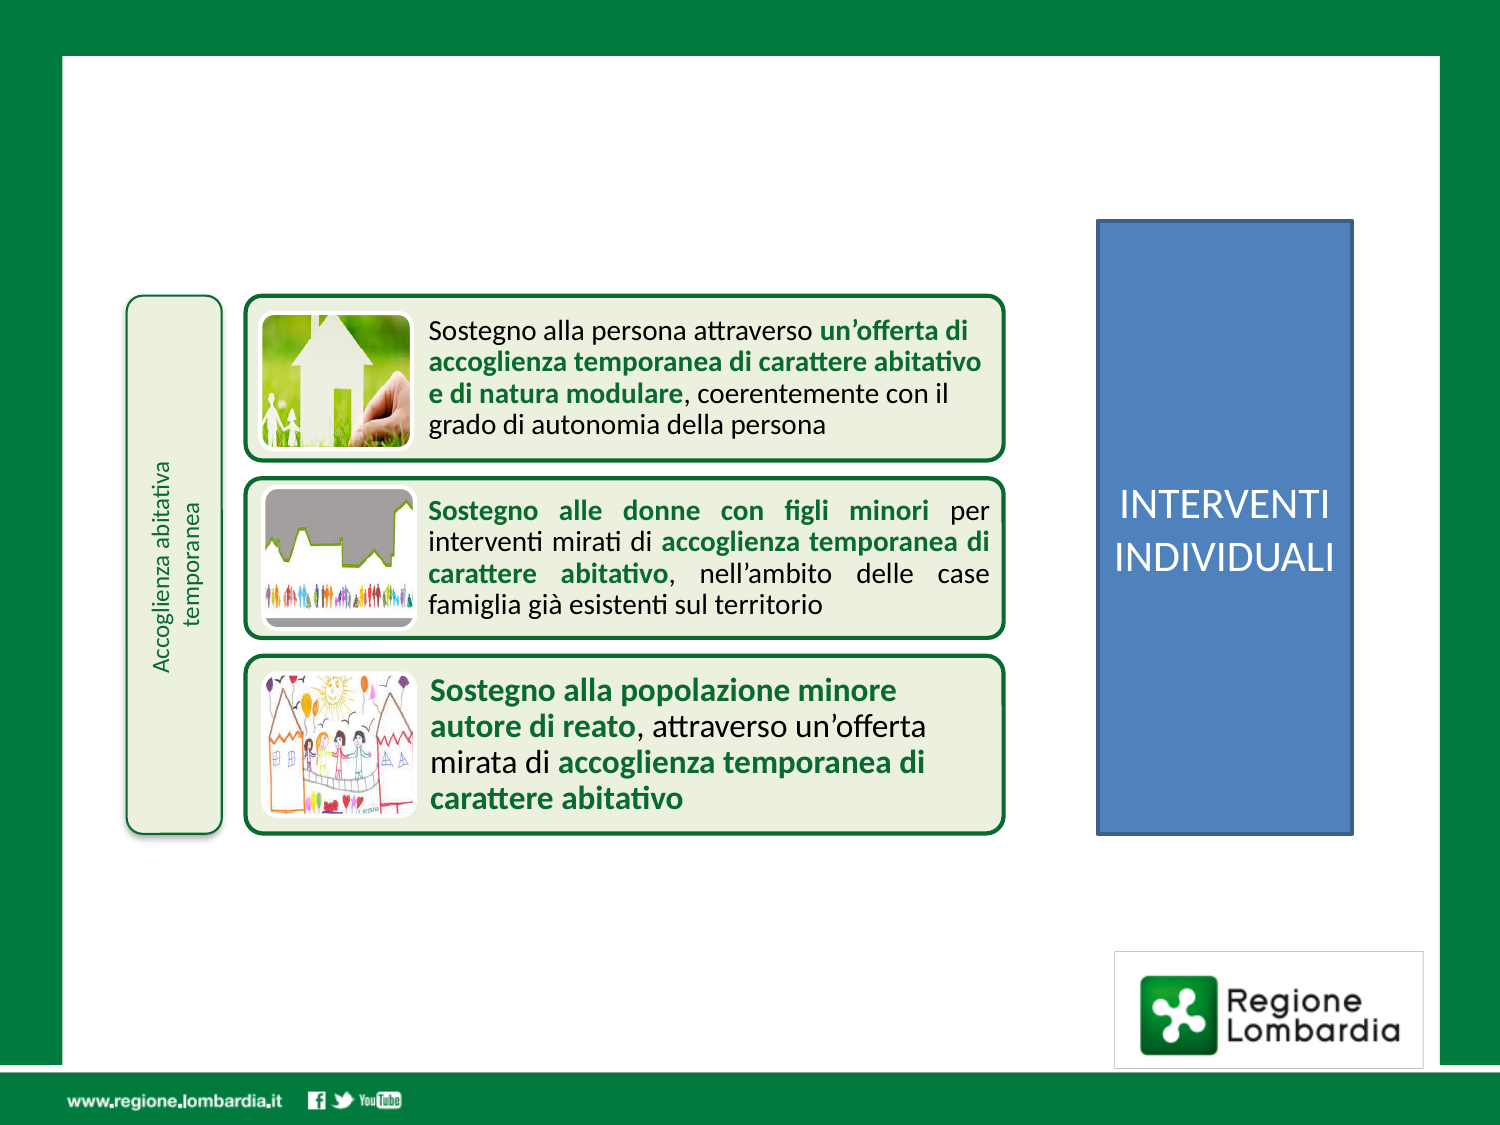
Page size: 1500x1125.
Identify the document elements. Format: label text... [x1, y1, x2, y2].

text_box Accoglienza abitativa temporanea [125, 294, 223, 835]
text_box INTERVENTI INDIVIDUALI [1096, 219, 1354, 836]
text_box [245, 295, 1004, 835]
